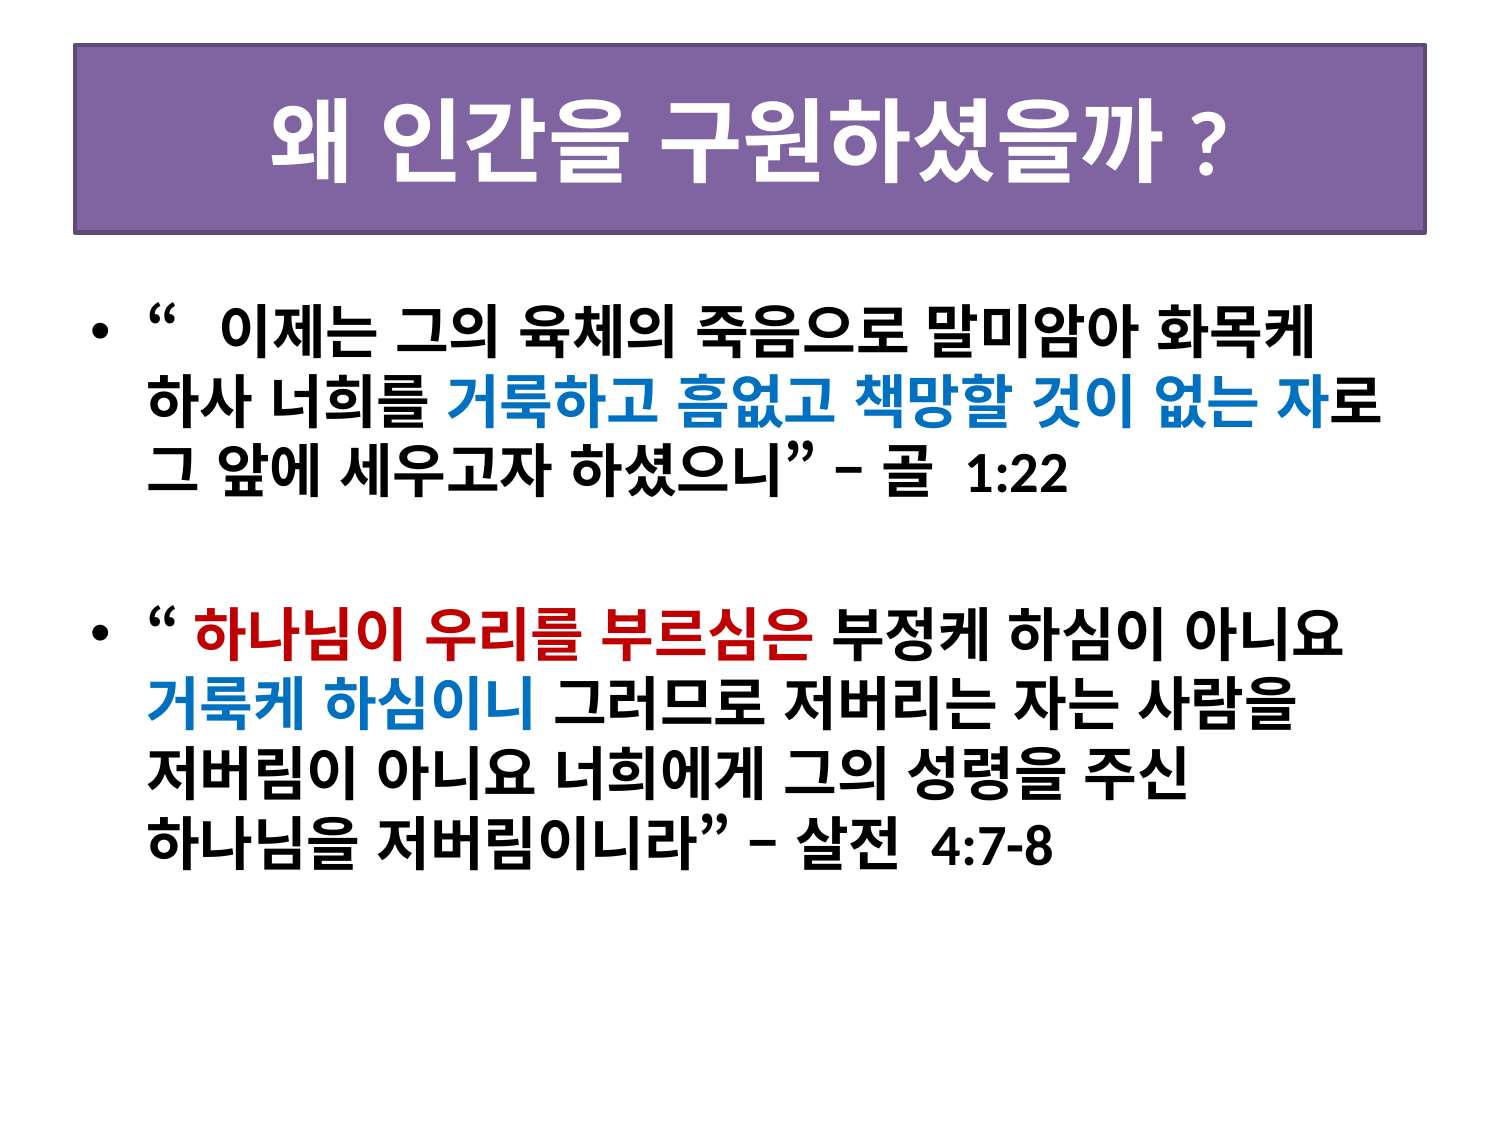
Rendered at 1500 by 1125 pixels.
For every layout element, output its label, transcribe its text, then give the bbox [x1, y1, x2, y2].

title 왜 인간을 구원하셨을까? [73, 43, 1427, 235]
list “이제는 그의 육체의 죽음으로 말미암아 화목케 하사 너희를 거룩하고 흠없고 책망할 것이 없는 자로 그 앞에 세우고자 하셨으니” – 골 1:22 “하나님이 우리를 부르심은 부정케 하심이 아니요 거룩케 하심이니 그러므로 저버리는 자는 사람을 저버림이 아니요 너희에게 그의 성령을 주신 하나님을 저버림이니라” – 살전 4:7-8 [75, 287, 1425, 1030]
